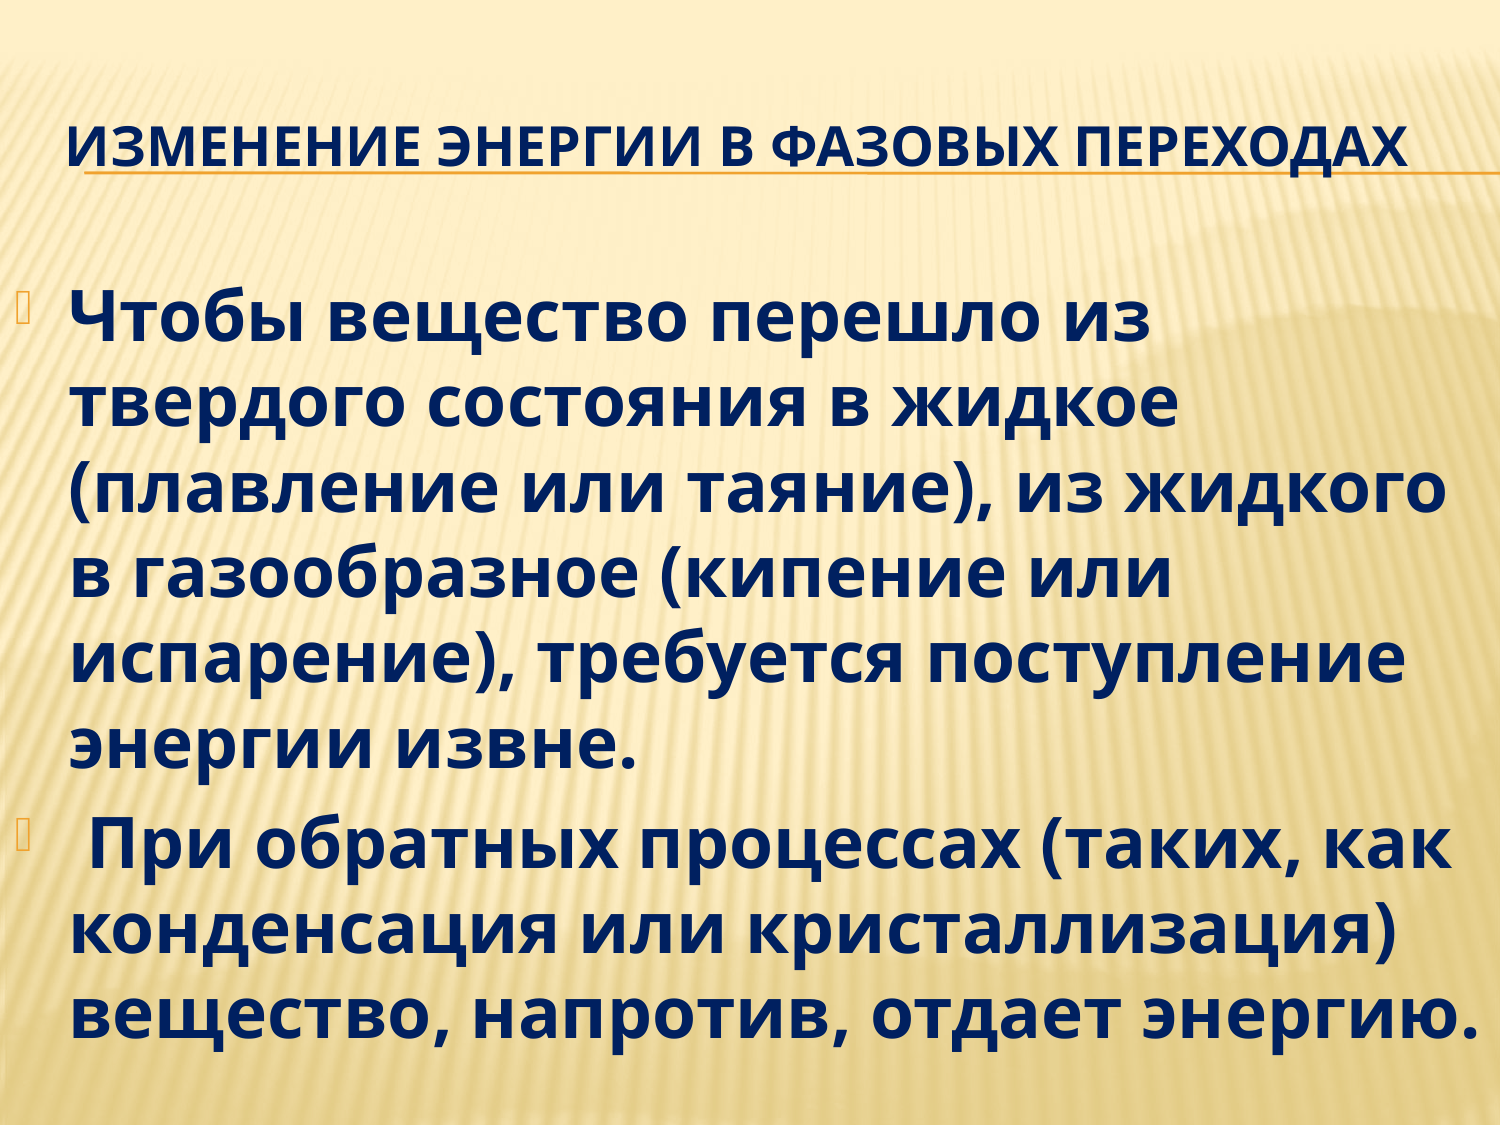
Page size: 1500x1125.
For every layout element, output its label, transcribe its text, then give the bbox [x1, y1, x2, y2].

list Чтобы вещество перешло из твердого состояния в жидкое (плавление или таяние), из жидкого в газообразное (кипение или испарение), требуется поступление энергии извне. При обратных процессах (таких, как конденсация или кристаллизация) вещество, напротив, отдает энергию. [0, 262, 1500, 1125]
title Изменение энергии в фазовых переходах [50, 75, 1475, 213]
